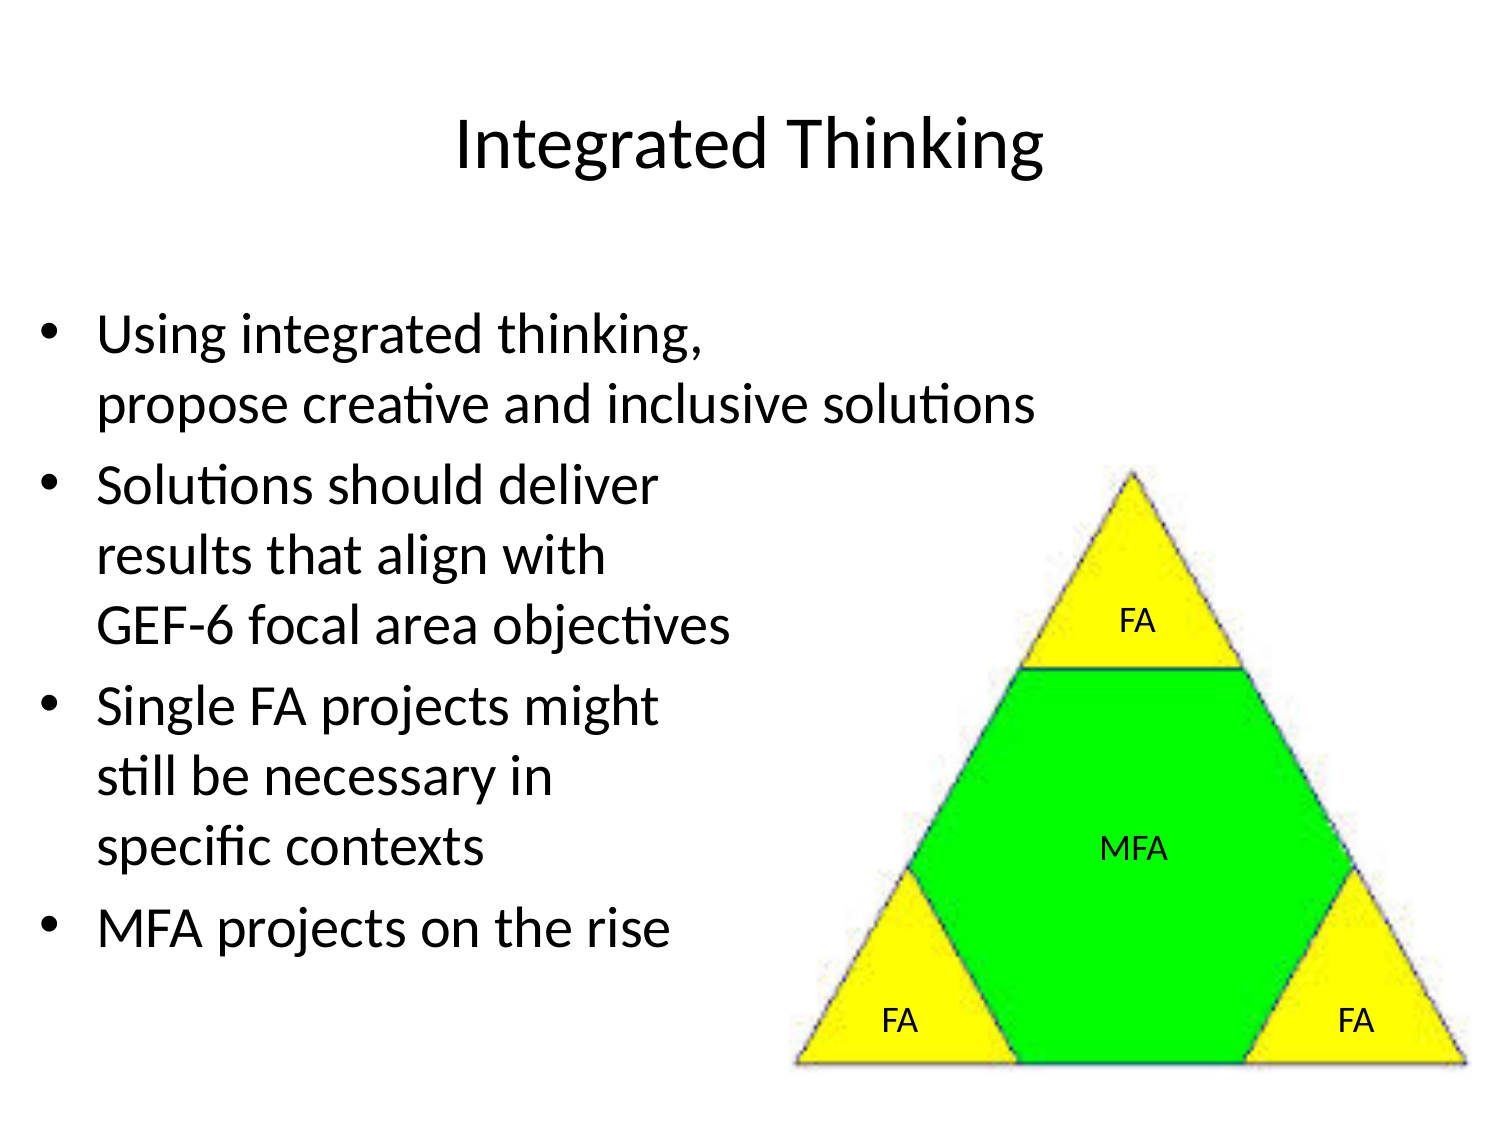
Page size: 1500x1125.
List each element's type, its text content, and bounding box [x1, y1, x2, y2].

title Integrated Thinking [75, 45, 1425, 233]
list Using integrated thinking, propose creative and inclusive solutions Solutions should deliver results that align with GEF-6 focal area objectives Single FA projects might still be necessary in specific contexts MFA projects on the rise [24, 287, 1375, 1030]
picture [762, 437, 1500, 1099]
